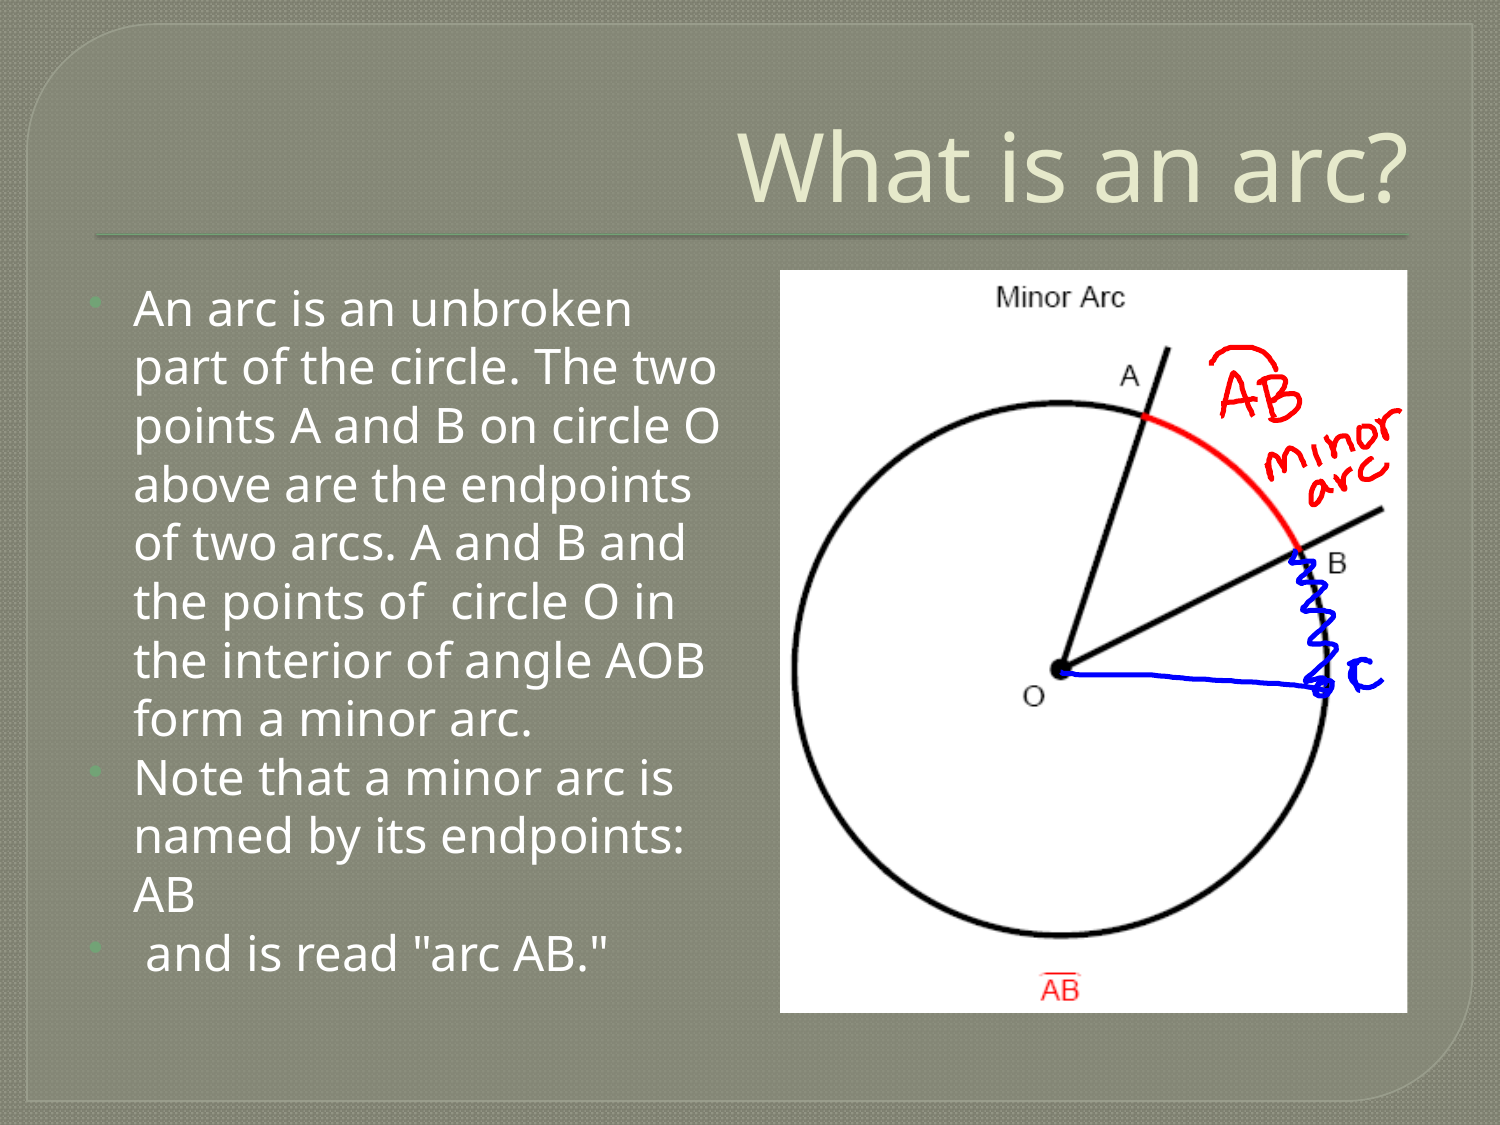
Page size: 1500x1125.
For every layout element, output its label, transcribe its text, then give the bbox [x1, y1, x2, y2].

title What is an arc? [75, 41, 1425, 230]
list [779, 269, 1408, 1013]
list An arc is an unbroken part of the circle. The two points A and B on circle O above are the endpoints of two arcs. A and B and the points of circle O in the interior of angle AOB form a minor arc. Note that a minor arc is named by its endpoints: AB and is read "arc AB." [75, 270, 738, 1013]
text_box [1060, 551, 1384, 697]
